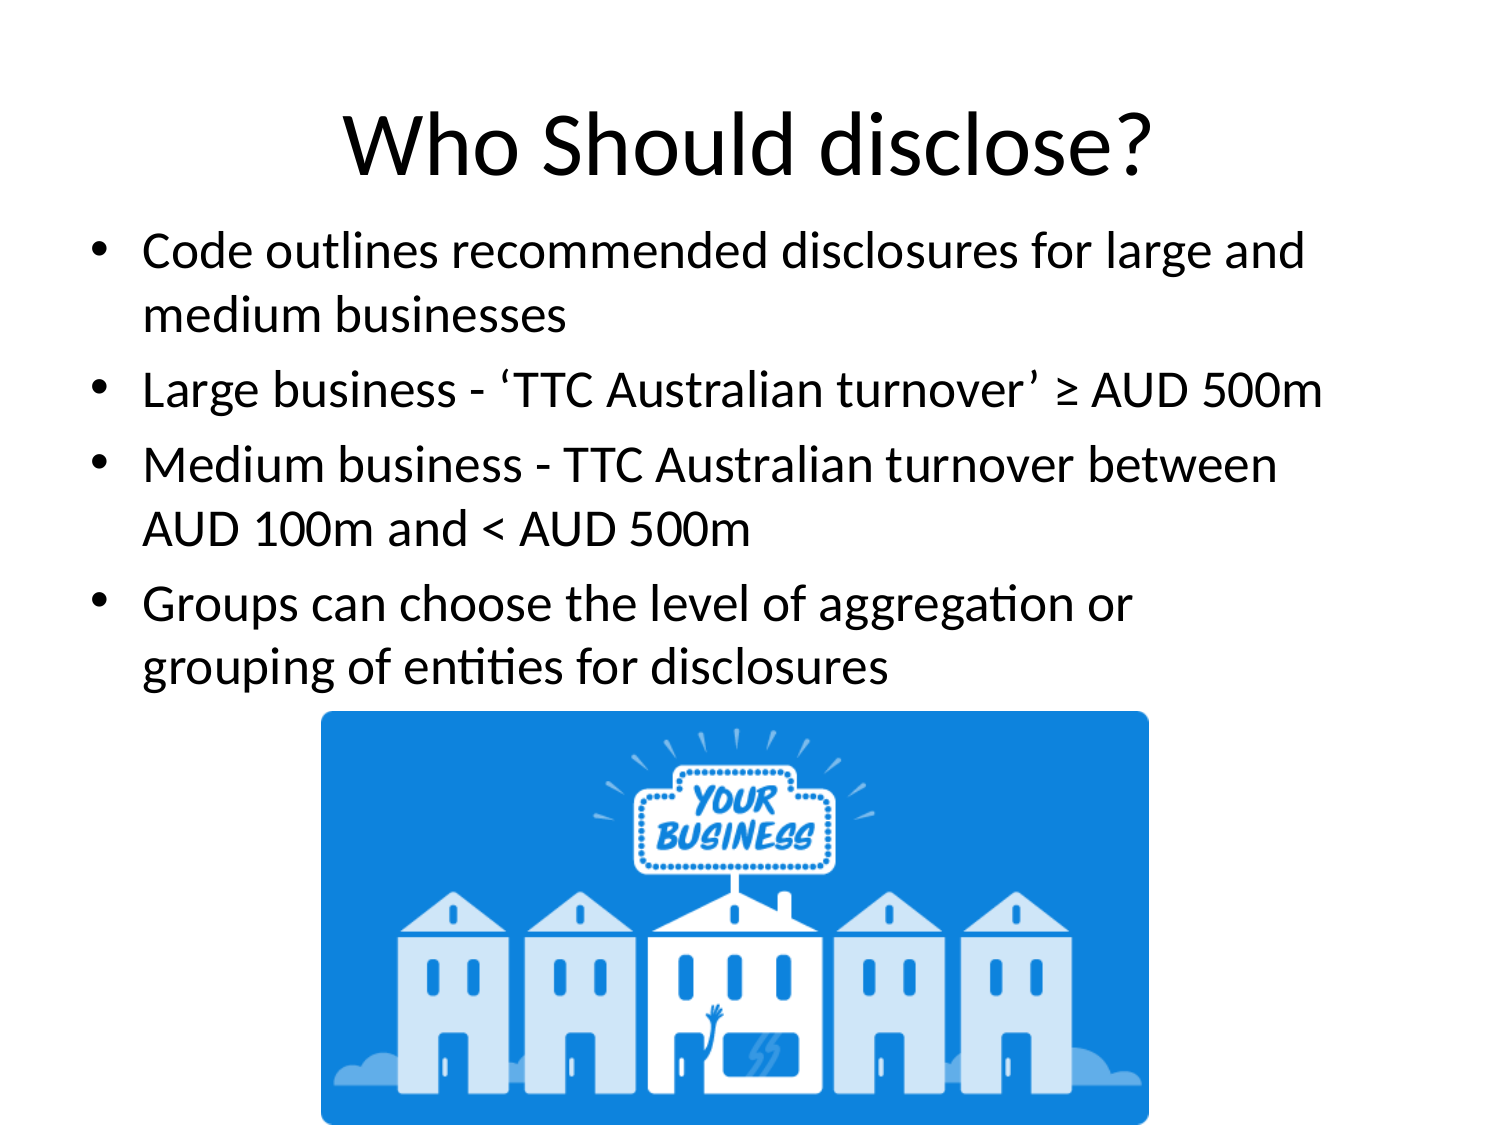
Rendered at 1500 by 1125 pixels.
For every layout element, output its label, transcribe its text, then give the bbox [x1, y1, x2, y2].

picture [321, 711, 1149, 1125]
list Code outlines recommended disclosures for large and medium businesses Large business - ‘TTC Australian turnover’ ≥ AUD 500m Medium business - TTC Australian turnover between AUD 100m and < AUD 500m Groups can choose the level of aggregation or grouping of entities for disclosures [75, 208, 1353, 716]
title Who Should disclose? [75, 45, 1425, 233]
